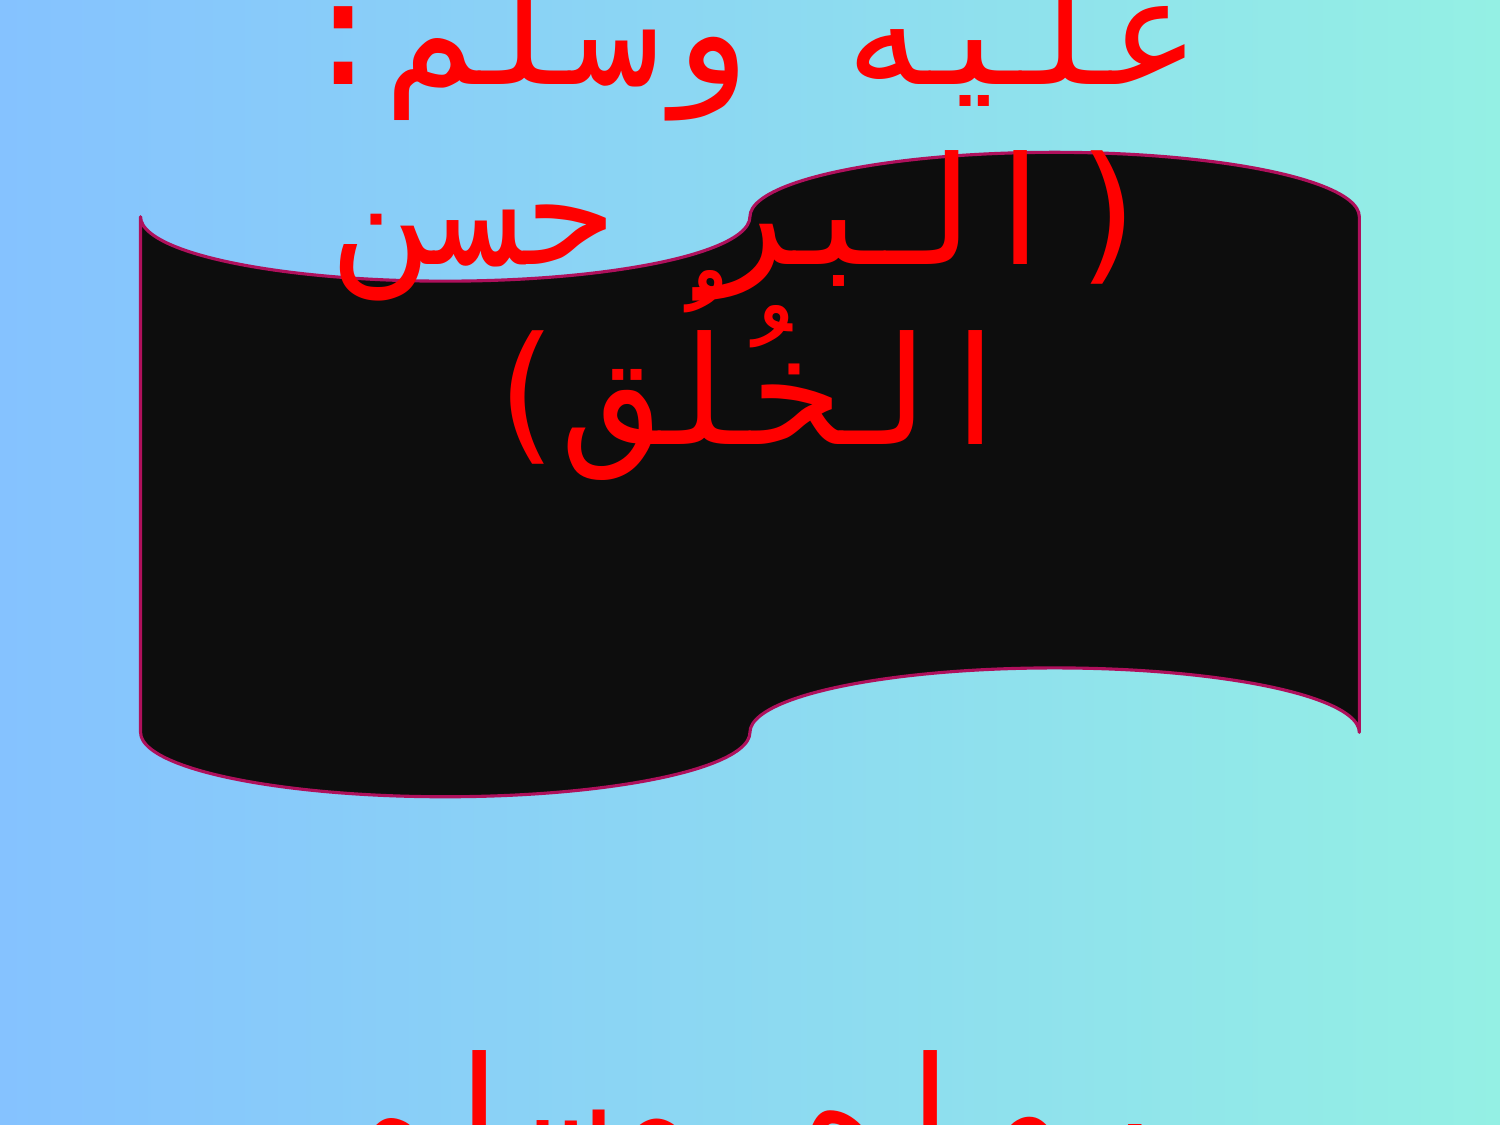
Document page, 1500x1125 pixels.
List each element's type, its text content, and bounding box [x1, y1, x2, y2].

text_box قال صلى الله عليه وسلم: (البر حسن الخُلُق) رواه مسلم [138, 150, 1361, 799]
